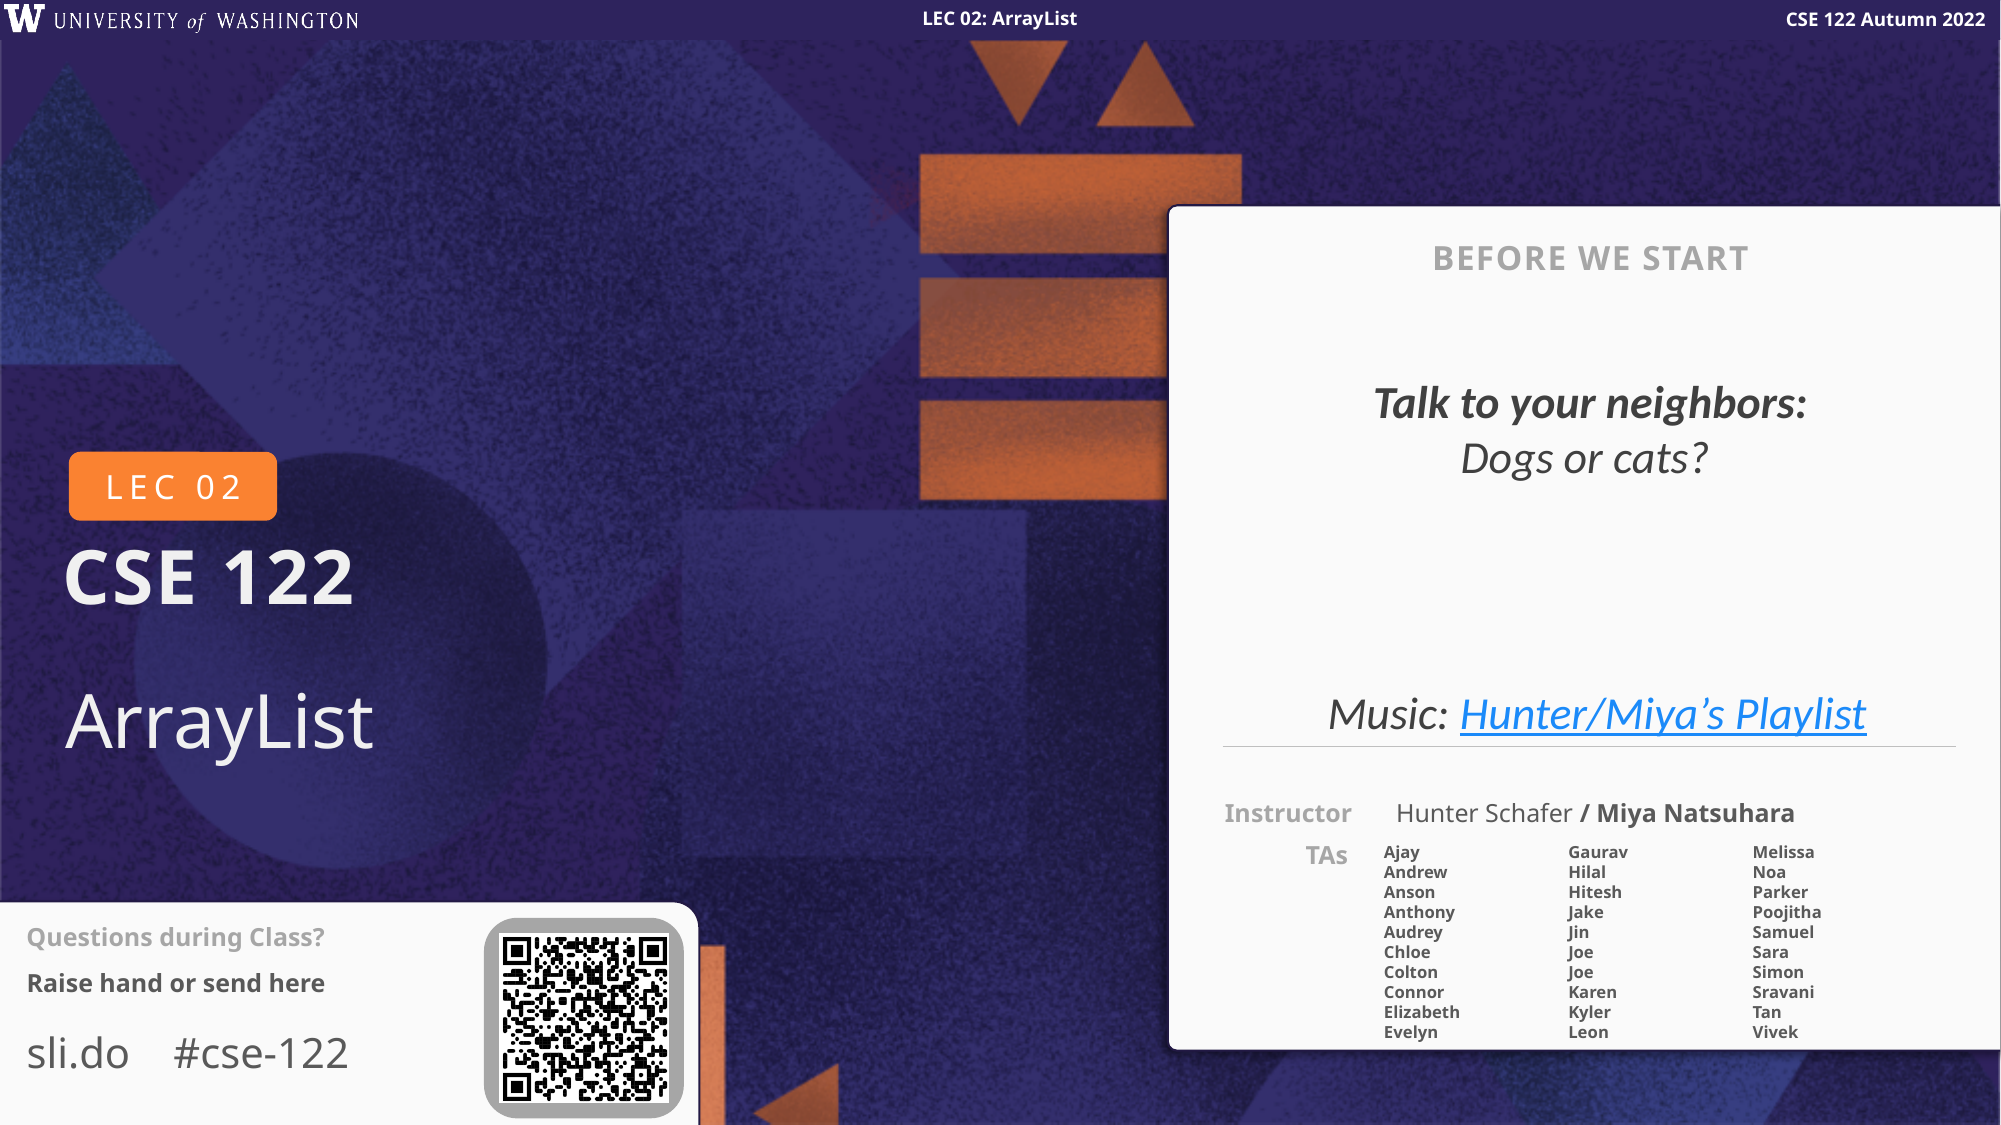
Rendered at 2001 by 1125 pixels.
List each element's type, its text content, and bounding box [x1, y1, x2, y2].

picture [0, 40, 2001, 1125]
text_box Talk to your neighbors: Dogs or cats? [1223, 364, 1958, 490]
text_box BEFORE WE START [1210, 230, 1971, 285]
title ArrayList [50, 676, 1132, 998]
picture [499, 933, 669, 1103]
text_box Music: Hunter/Miya’s Playlist [1251, 676, 1943, 747]
picture [4, 4, 358, 33]
